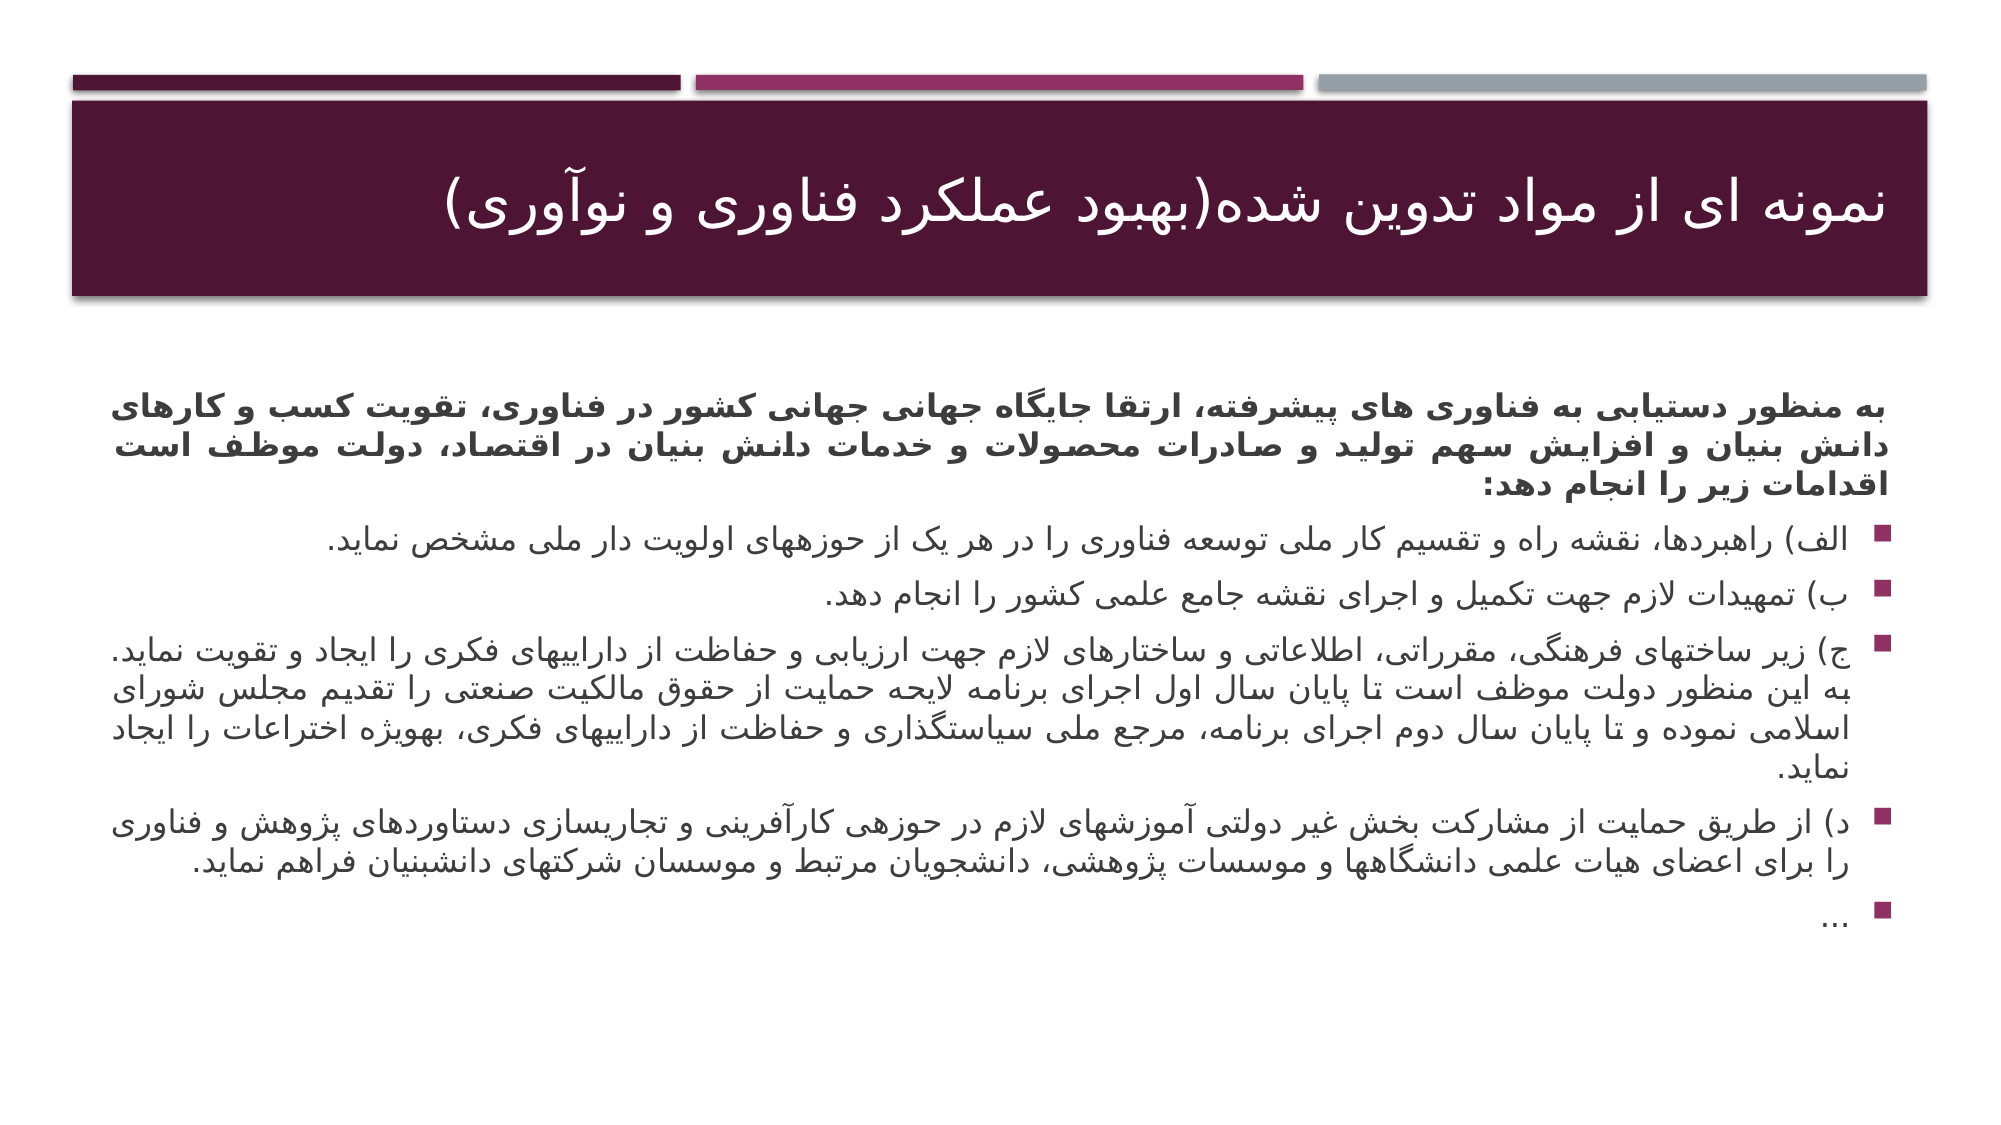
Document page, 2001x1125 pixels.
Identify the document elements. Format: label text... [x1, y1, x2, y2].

list به منظور دستیابی به فناوری های پیشرفته، ارتقا جایگاه جهانی جهانی کشور در فناوری، تقویت کسب و کارهای دانش بنیان و افزایش سهم تولید و صادرات محصولات و خدمات دانش بنیان در اقتصاد، دولت موظف است اقدامات زیر را انجام دهد: الف) راهبردها، نقشه راه و تقسیم کار ملی توسعه فناوری را در هر یک از حوزه­های اولویت دار ملی مشخص نماید. ب) تمهیدات لازم جهت تکمیل و اجرای نقشه جامع علمی کشور را انجام دهد. ج) زیر ساخت­های فرهنگی، مقرراتی، اطلاعاتی و ساختارهای لازم جهت ارزیابی و حفاظت از دارایی­های فکری را ایجاد و تقویت نماید. به این منظور دولت موظف است تا پایان سال اول اجرای برنامه لایحه حمایت از حقوق مالکیت صنعتی را تقدیم مجلس شورای اسلامی نموده و تا پایان سال دوم اجرای برنامه، مرجع ملی سیاست­گذاری و حفاظت از دارایی­های فکری، به­ویژه اختراعات را ایجاد نماید. د) از طریق حمایت از مشارکت بخش غیر دولتی آموزش­های لازم در حوزه­ی کارآفرینی و تجاری­سازی دستاوردهای پژوهش و فناوری را برای اعضای هیات علمی دانشگاه­ها و موسسات پژوهشی، دانشجویان مرتبط و موسسان شرکت­های دانش­بنیان فراهم نماید. ... [95, 357, 1905, 962]
title نمونه ای از مواد تدوین شده(بهبود عملکرد فناوری و نوآوری) [95, 115, 1905, 282]
